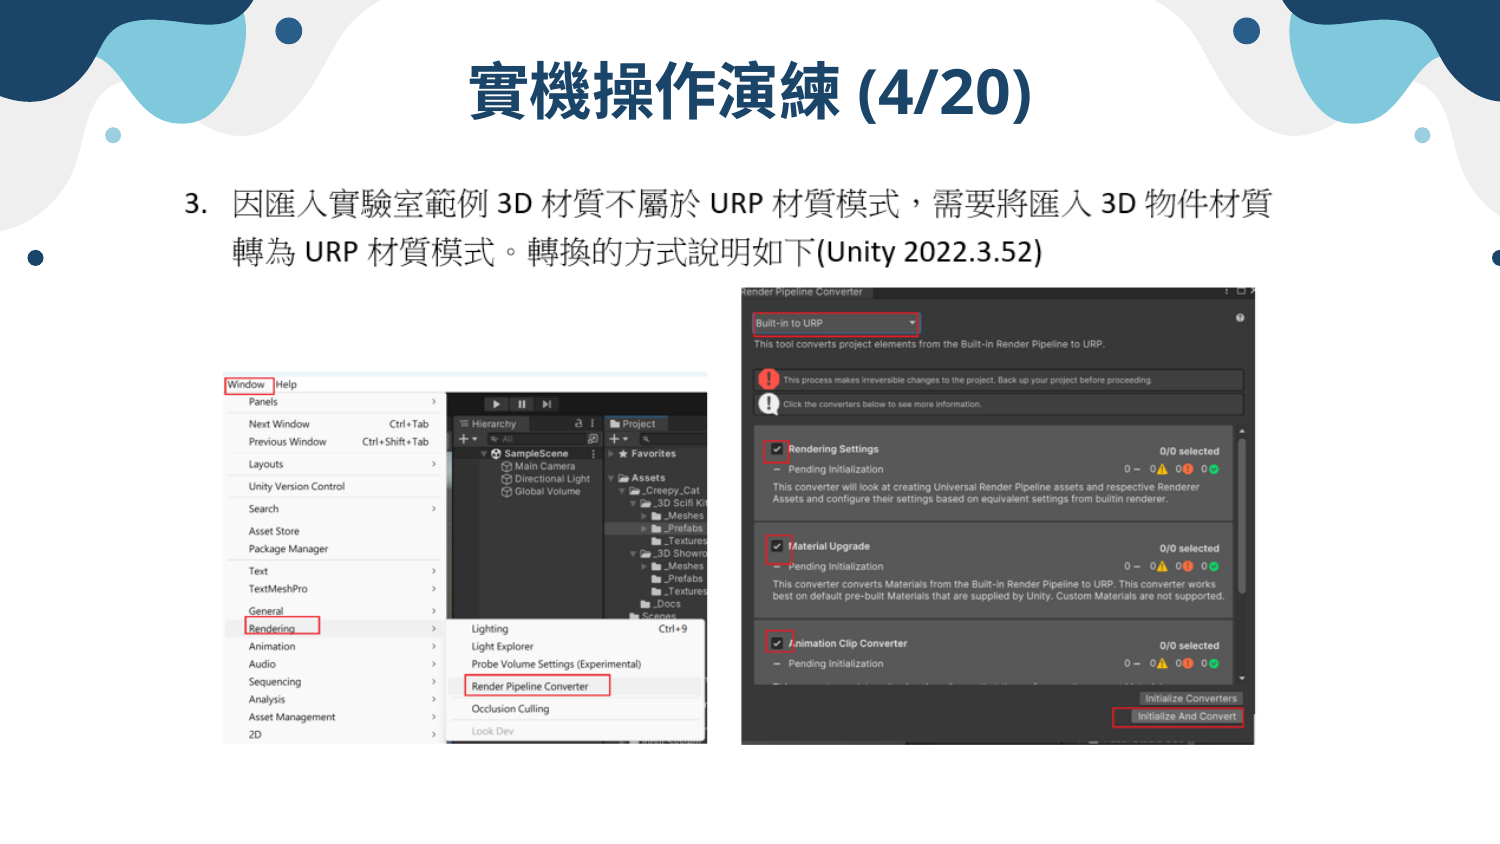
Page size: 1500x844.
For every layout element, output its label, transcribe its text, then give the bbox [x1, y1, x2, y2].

picture [176, 186, 1287, 772]
title 實機操作演練(4/20) [88, 36, 1412, 131]
